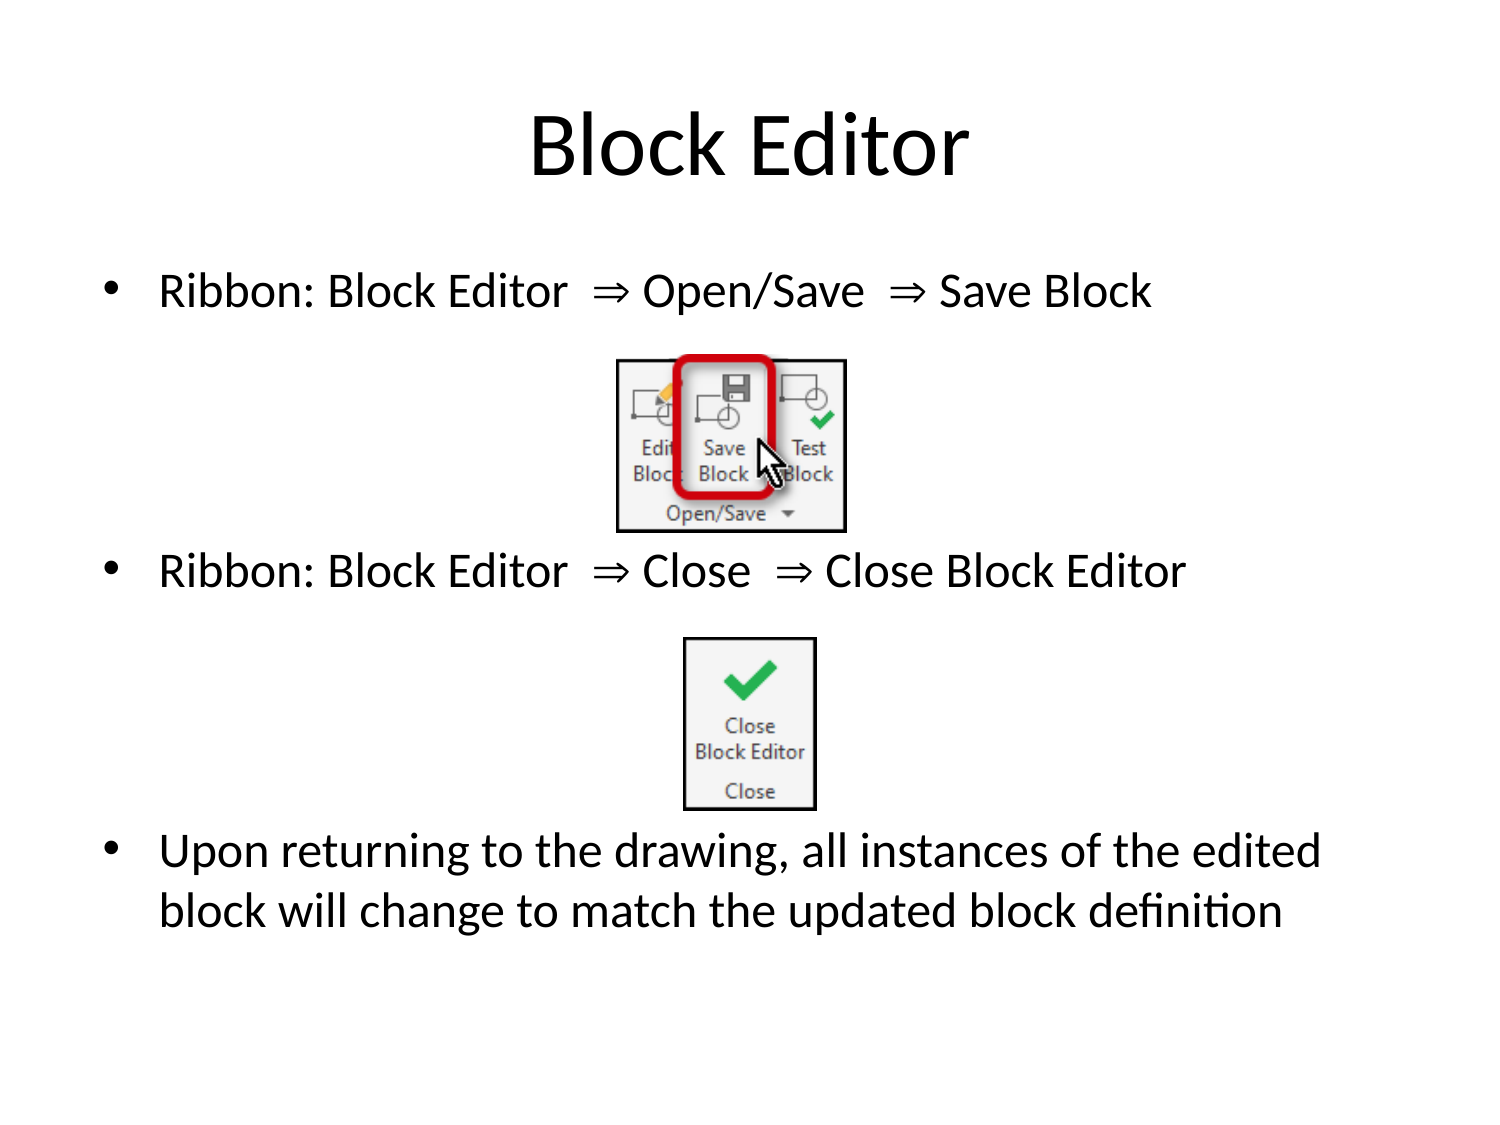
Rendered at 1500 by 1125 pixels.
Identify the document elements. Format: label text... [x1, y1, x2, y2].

picture [683, 637, 817, 812]
list Ribbon: Block Editor  Open/Save  Save Block Ribbon: Block Editor  Close  Close Block Editor Upon returning to the drawing, all instances of the edited block will change to match the updated block definition [87, 249, 1375, 1025]
title Block Editor [75, 45, 1425, 233]
picture [615, 354, 847, 534]
